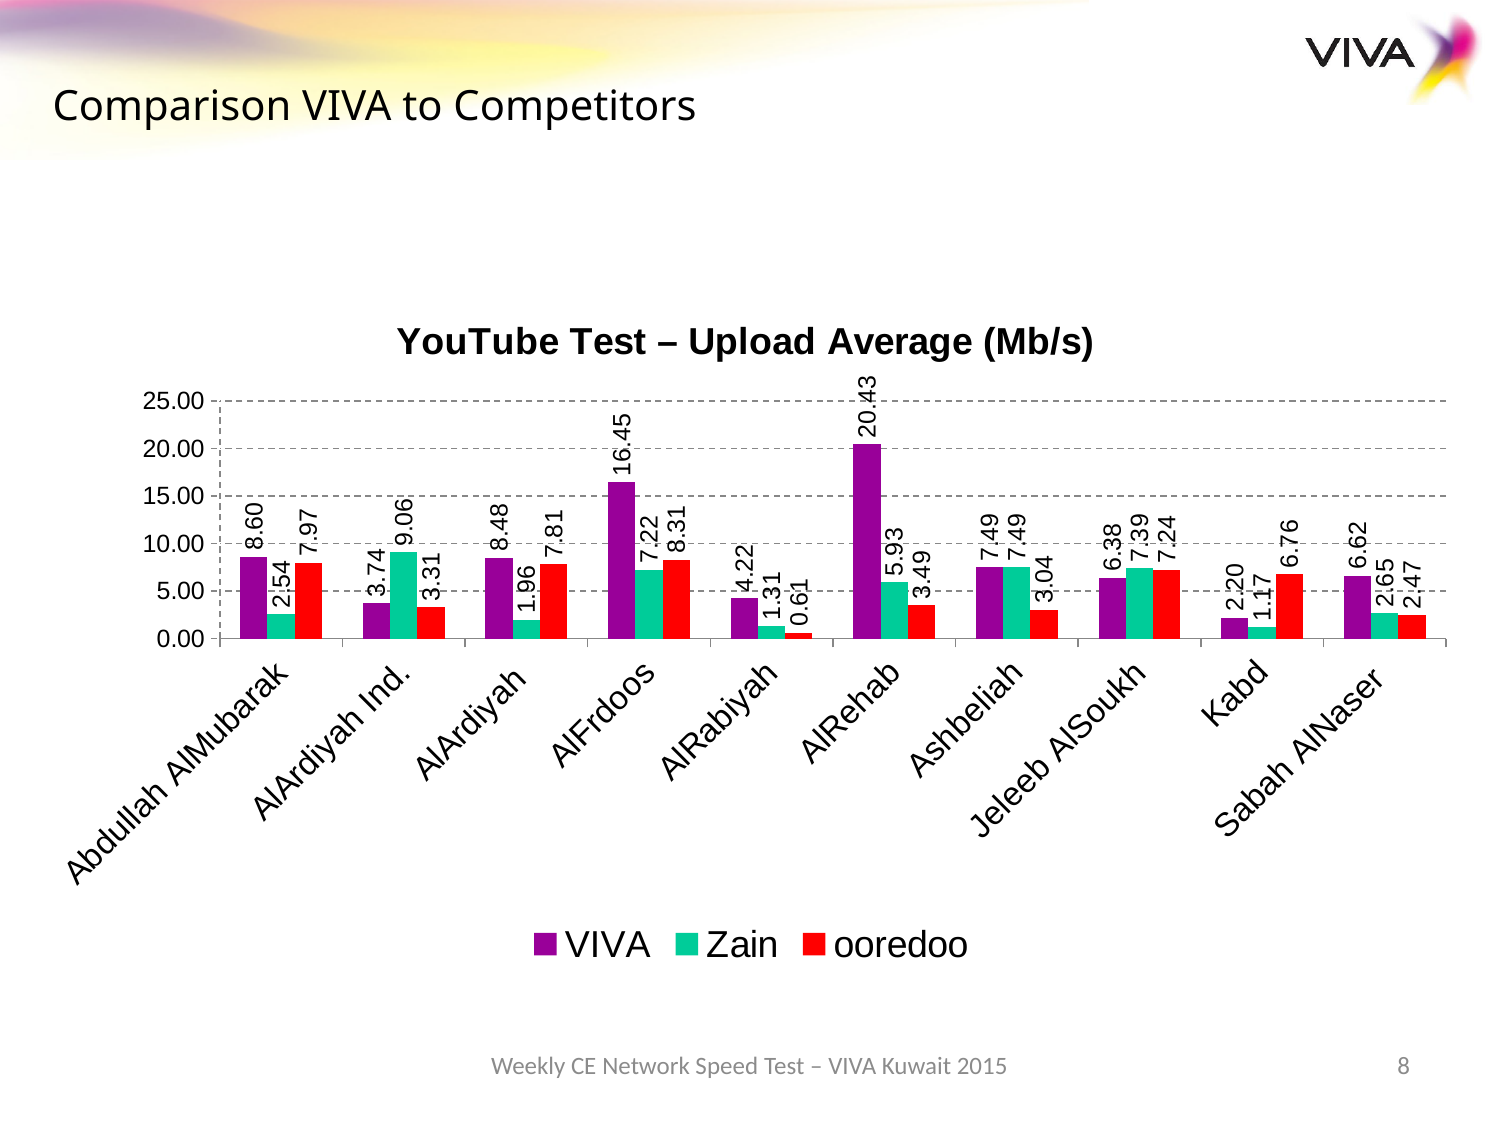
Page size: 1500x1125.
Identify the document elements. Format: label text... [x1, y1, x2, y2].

picture [0, 0, 1089, 160]
text_box Comparison VIVA to Competitors [37, 24, 1278, 184]
picture [1300, 12, 1485, 105]
text_box Weekly CE Network Speed Test – VIVA Kuwait 2015 [205, 1042, 1074, 1103]
chart [27, 287, 1476, 974]
text_box 8 [1074, 1042, 1425, 1103]
